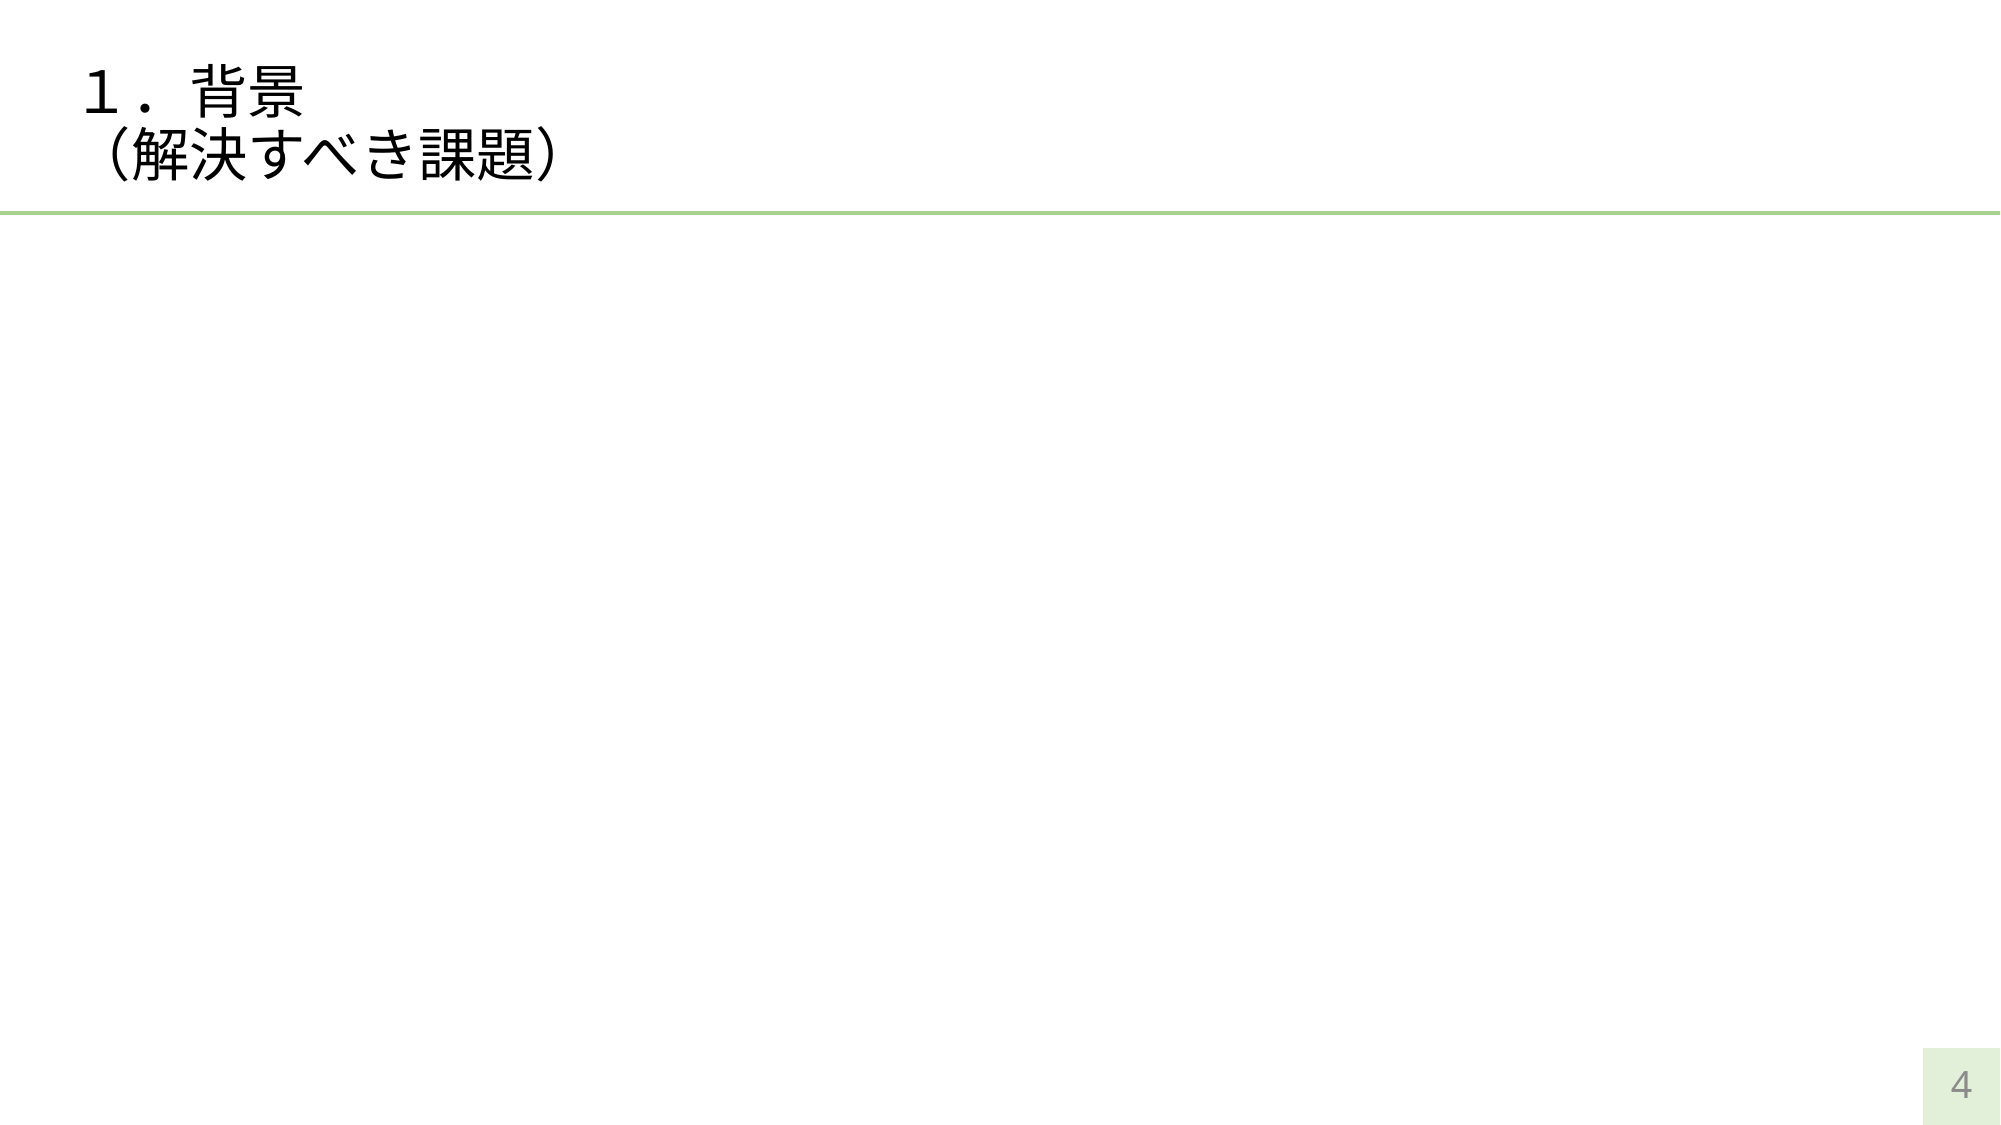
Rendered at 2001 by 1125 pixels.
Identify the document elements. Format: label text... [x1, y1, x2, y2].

title １．背景 （解決すべき課題） [0, 4, 2000, 211]
slide_number 3 [1923, 1048, 2000, 1125]
